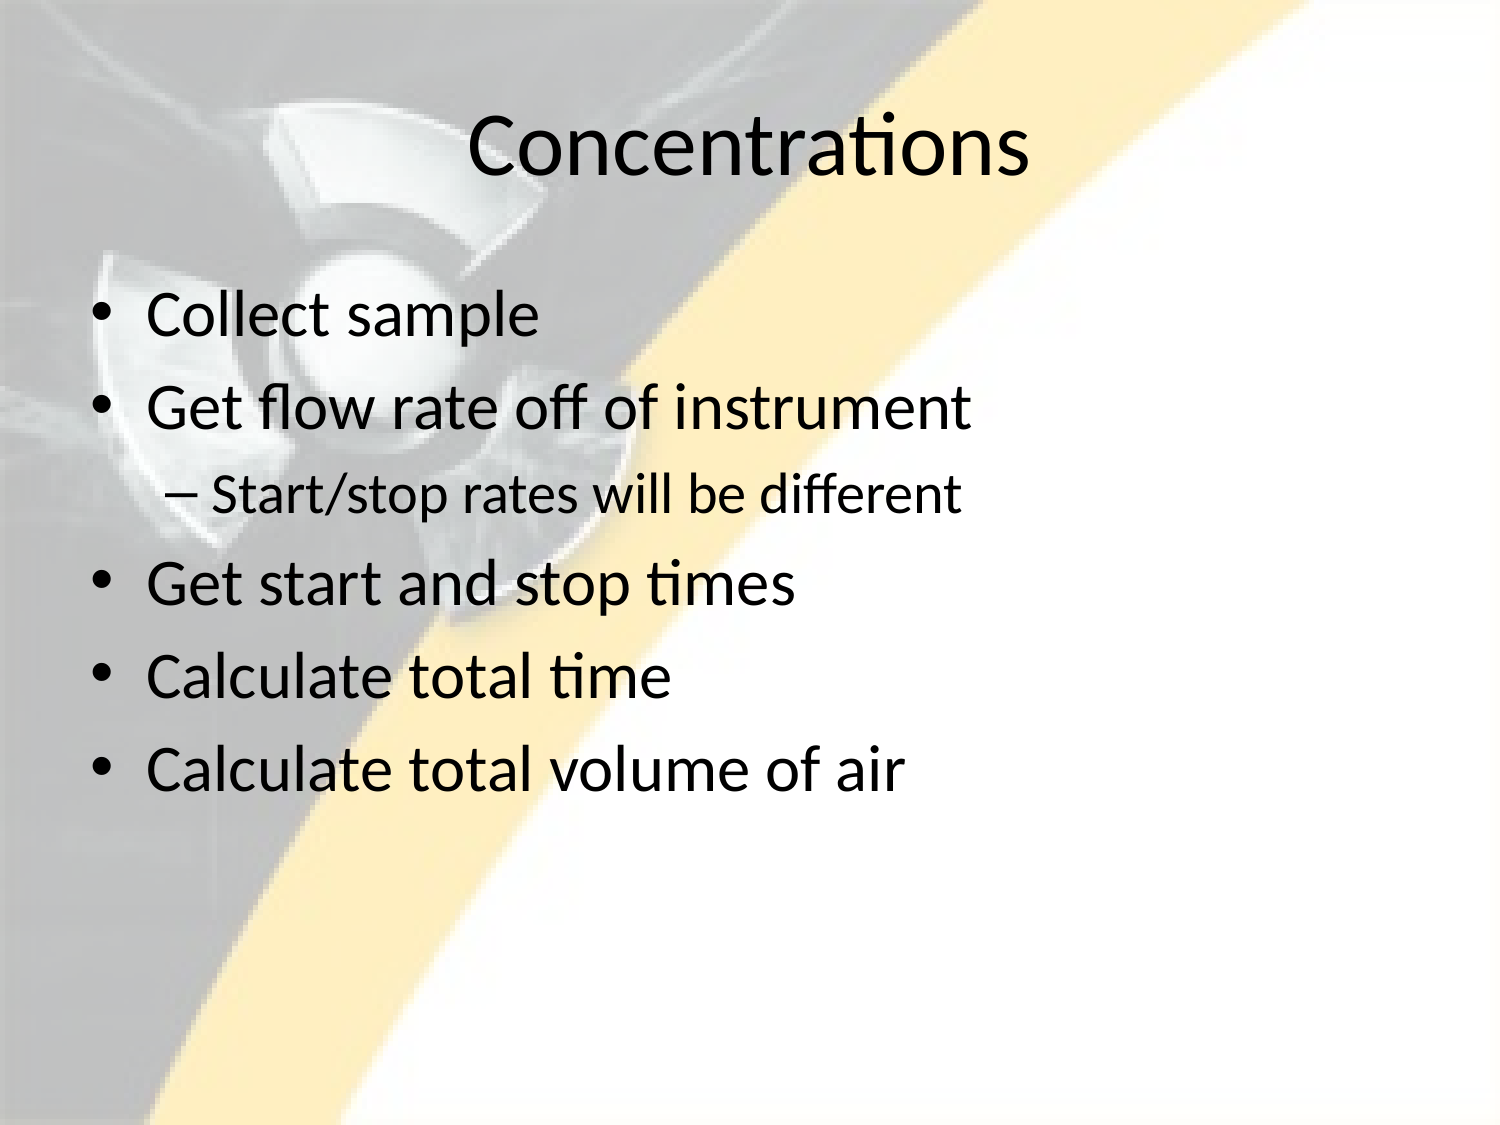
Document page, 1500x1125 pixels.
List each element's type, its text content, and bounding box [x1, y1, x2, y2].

title Concentrations [75, 45, 1425, 233]
list Collect sample Get flow rate off of instrument Start/stop rates will be different Get start and stop times Calculate total time Calculate total volume of air [75, 262, 1425, 1005]
